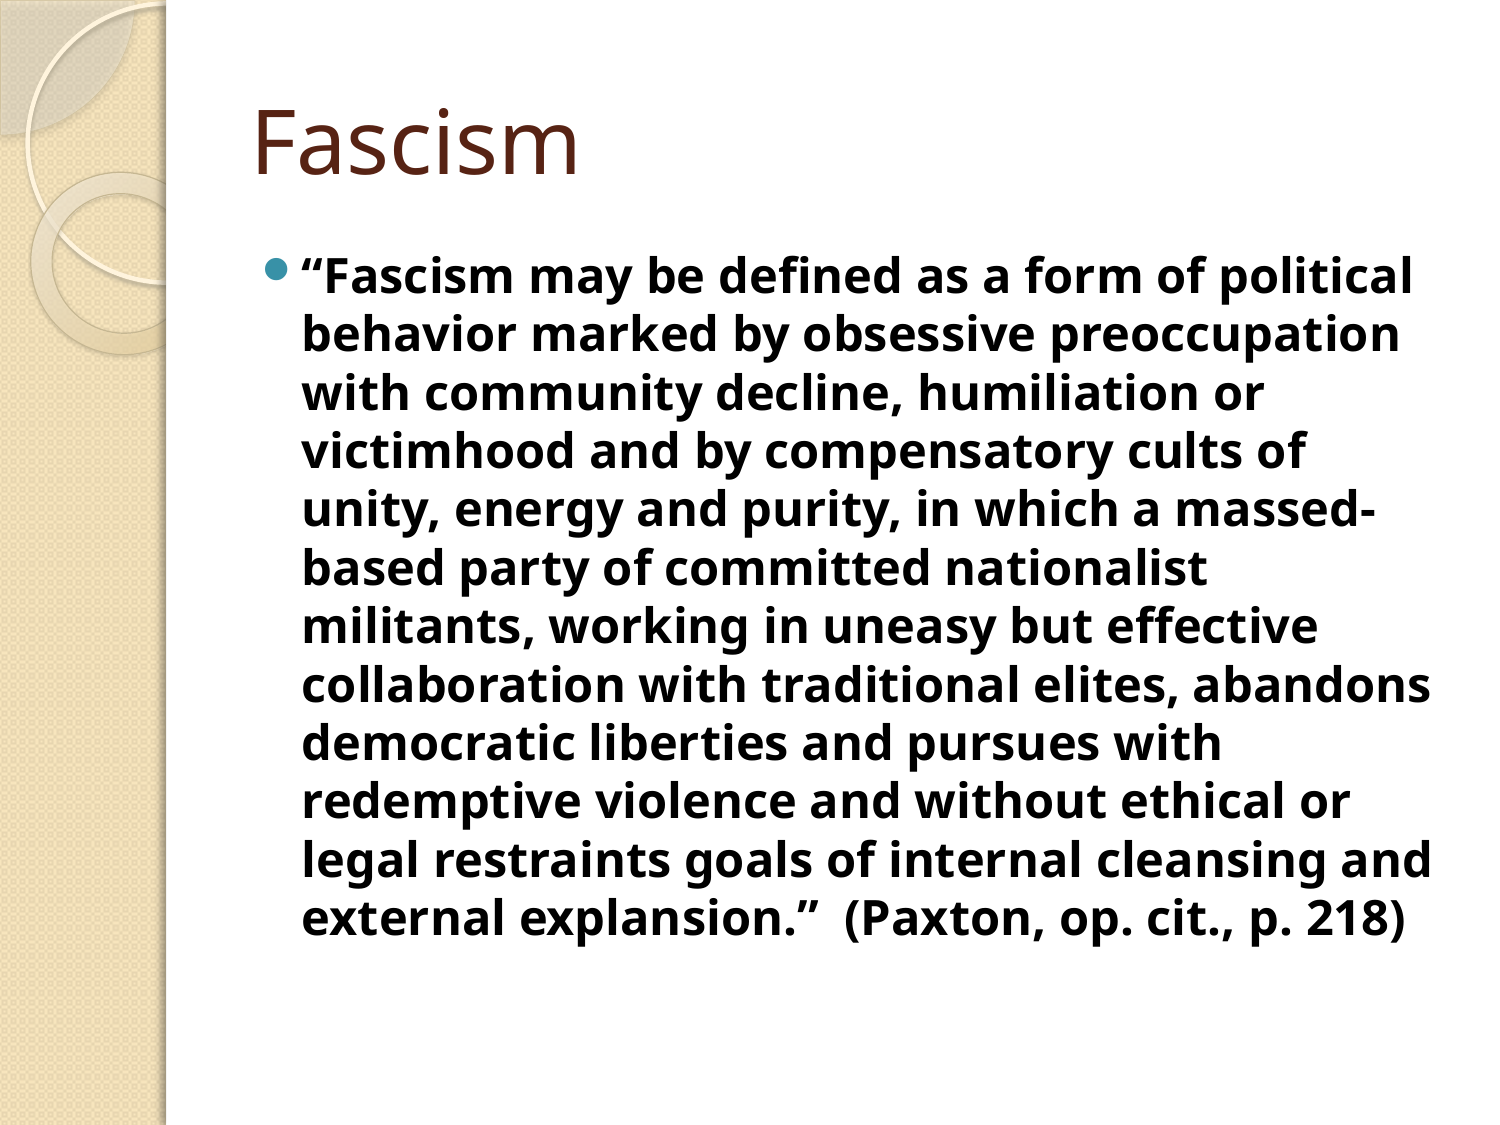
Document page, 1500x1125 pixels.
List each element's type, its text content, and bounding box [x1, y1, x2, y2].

list “Fascism may be defined as a form of political behavior marked by obsessive preoccupation with community decline, humiliation or victimhood and by compensatory cults of unity, energy and purity, in which a massed-based party of committed nationalist militants, working in uneasy but effective collaboration with traditional elites, abandons democratic liberties and pursues with redemptive violence and without ethical or legal restraints goals of internal cleansing and external explansion.” (Paxton, op. cit., p. 218) [235, 237, 1466, 1025]
title Fascism [235, 45, 1466, 233]
